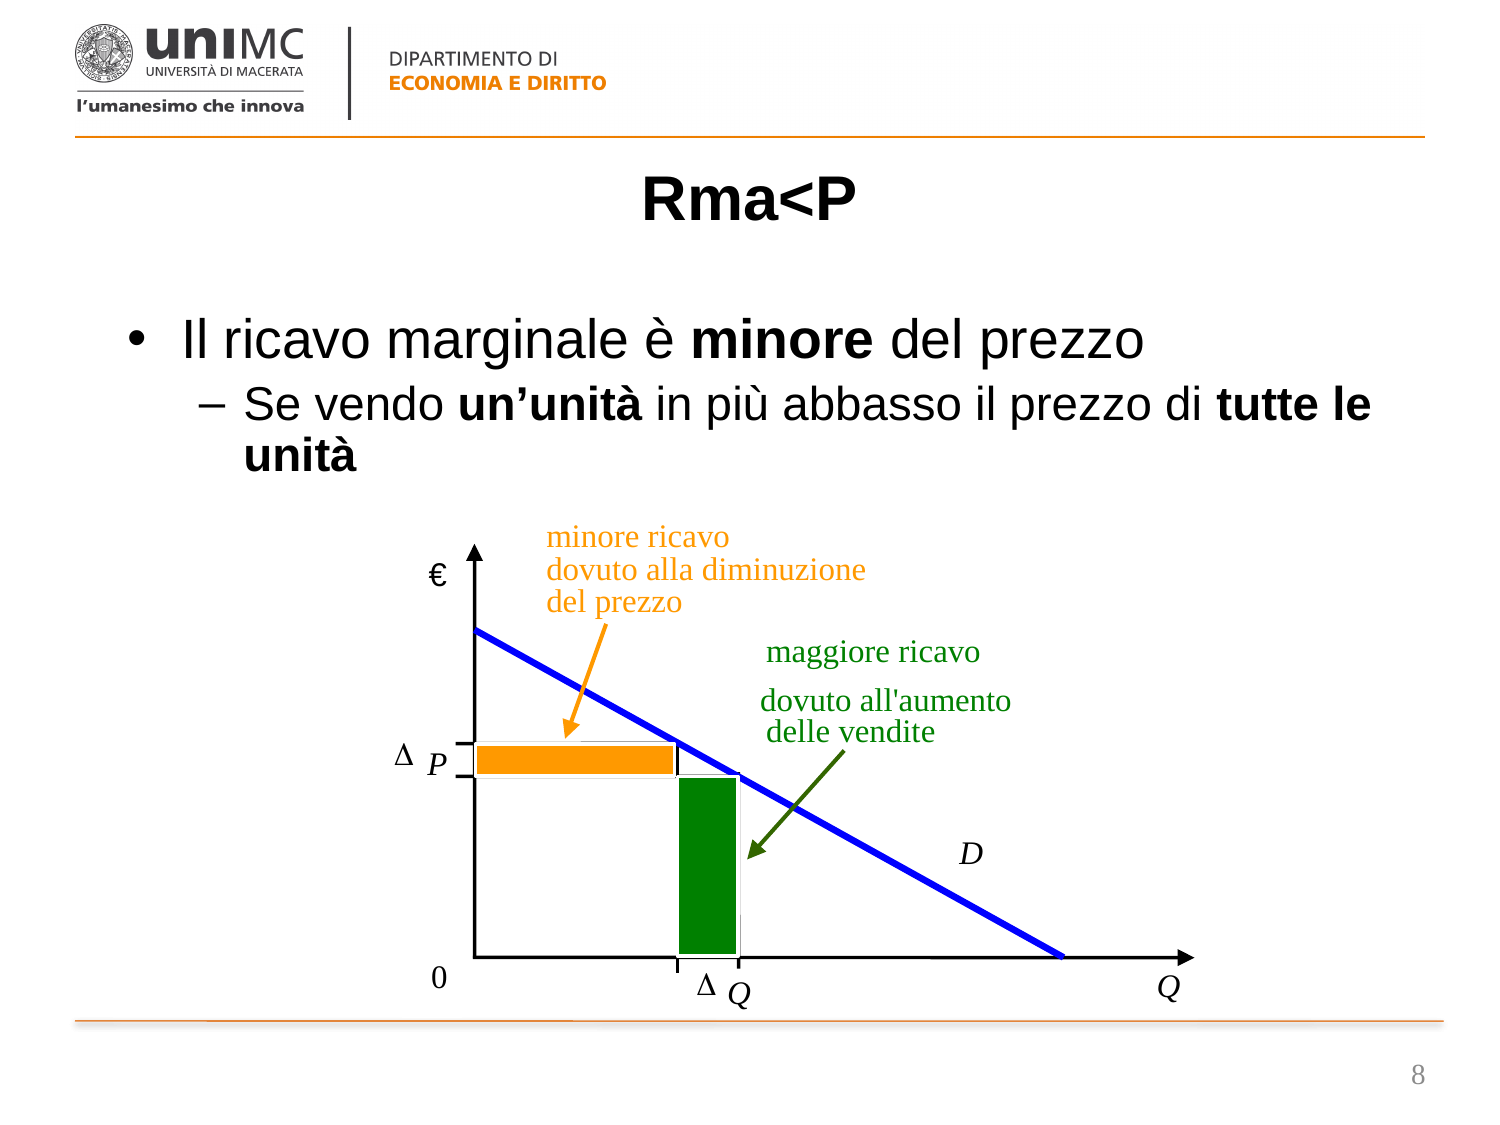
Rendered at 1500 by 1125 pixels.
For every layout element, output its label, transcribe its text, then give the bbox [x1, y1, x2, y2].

list Il ricavo marginale è minore del prezzo Se vendo un’unità in più abbasso il prezzo di tutte le unità [112, 302, 1388, 491]
picture [75, 24, 1425, 138]
title Rma<P [75, 149, 1425, 241]
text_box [374, 512, 1251, 1021]
slide_number 8 [1091, 1042, 1442, 1103]
